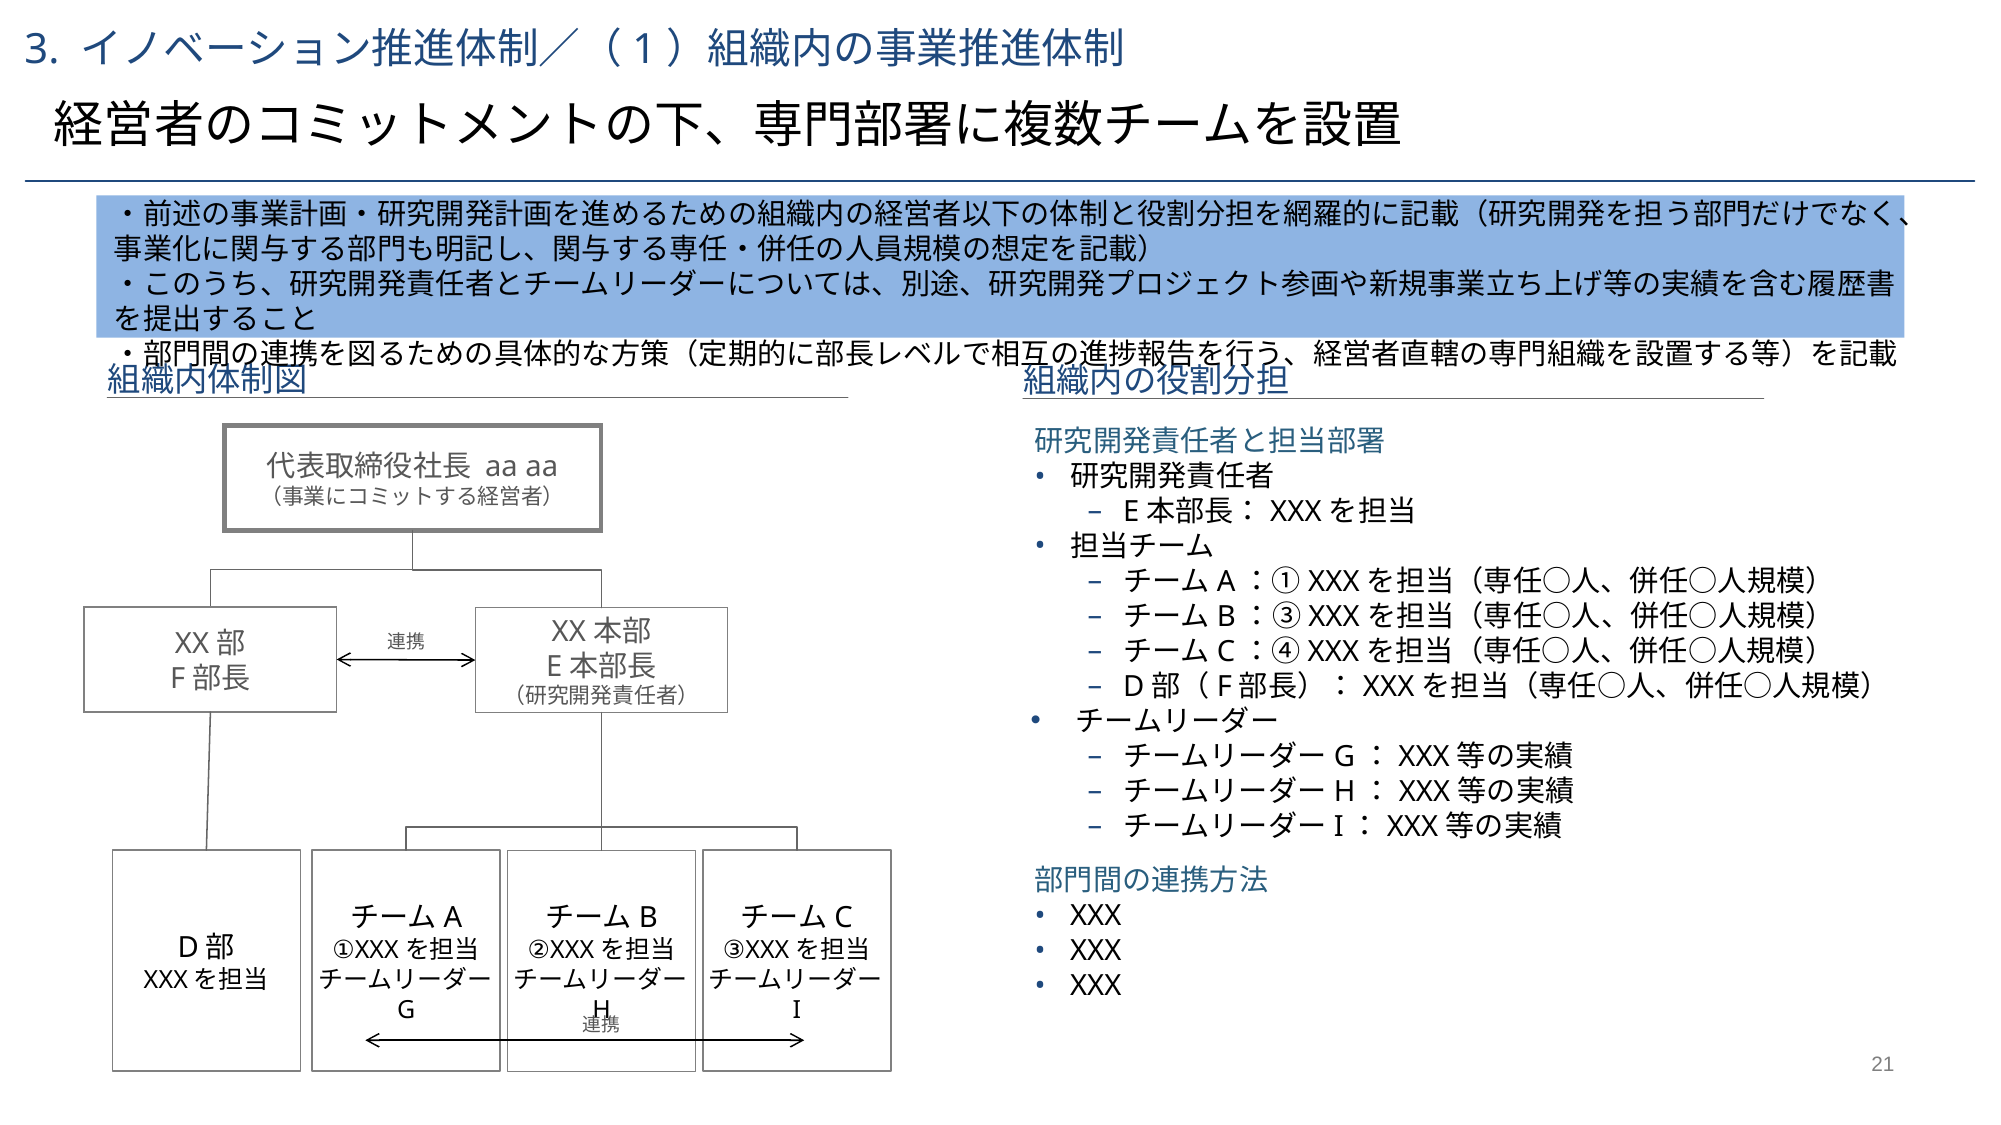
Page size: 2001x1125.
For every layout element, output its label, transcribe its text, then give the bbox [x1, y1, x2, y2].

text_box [107, 350, 848, 398]
text_box 3. イノベーション推進体制／（1）組織内の事業推進体制 [24, 28, 1818, 74]
text_box 連携 [355, 627, 456, 655]
text_box D部 XXXを担当 [111, 849, 301, 1072]
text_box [480, 729, 528, 926]
text_box チームB ②XXXを担当 チームリーダーH [507, 849, 696, 1039]
text_box 経営者のコミットメントの下、専門部署に複数チームを設置 [53, 99, 1899, 154]
text_box XX本部 E本部長 （研究開発責任者） [475, 607, 728, 713]
text_box 研究開発責任者と担当部署 研究開発責任者 E本部長：XXXを担当 担当チーム チームA：①XXXを担当（専任○人、併任○人規模） チームB：③XXXを担当（専任○人、併任○人規模） チームC：④XXXを担当（専任○人、併任○人規模） D部（F部長）：XXXを担当（専任○人、併任○人規模） チームリーダー チームリーダーG：XXX等の実績 チームリーダーH：XXX等の実績 チームリーダーI：XXX等の実績 部門間の連携方法 XXX XXX XXX [1016, 422, 1940, 1089]
text_box チームC ③XXXを担当 チームリーダーI [702, 849, 892, 1072]
text_box XX部 F部長 [84, 606, 337, 713]
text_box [676, 729, 723, 926]
text_box 連携 [551, 1009, 652, 1037]
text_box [273, 467, 350, 671]
text_box ・前述の事業計画・研究開発計画を進めるための組織内の経営者以下の体制と役割分担を網羅的に記載（研究開発を担う部門だけでなく、事業化に関与する部門も明記し、関与する専任・併任の人員規模の想定を記載） ・このうち、研究開発責任者とチームリーダーについては、別途、研究開発プロジェクト参画や新規事業立ち上げ等の実績を含む履歴書を提出すること ・部門間の連携を図るための具体的な方策（定期的に部長レベルで相互の進捗報告を行う、経営者直轄の専門組織を設置する等）を記載 [96, 195, 1905, 338]
text_box チームA ①XXXを担当 チームリーダーG [311, 849, 501, 1072]
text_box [1022, 351, 1764, 400]
text_box チームB ②XXXを担当 チームリーダーH [507, 1041, 696, 1072]
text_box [468, 474, 546, 664]
text_box 代表取締役社長 aa aa （事業にコミットする経営者） [224, 425, 602, 531]
